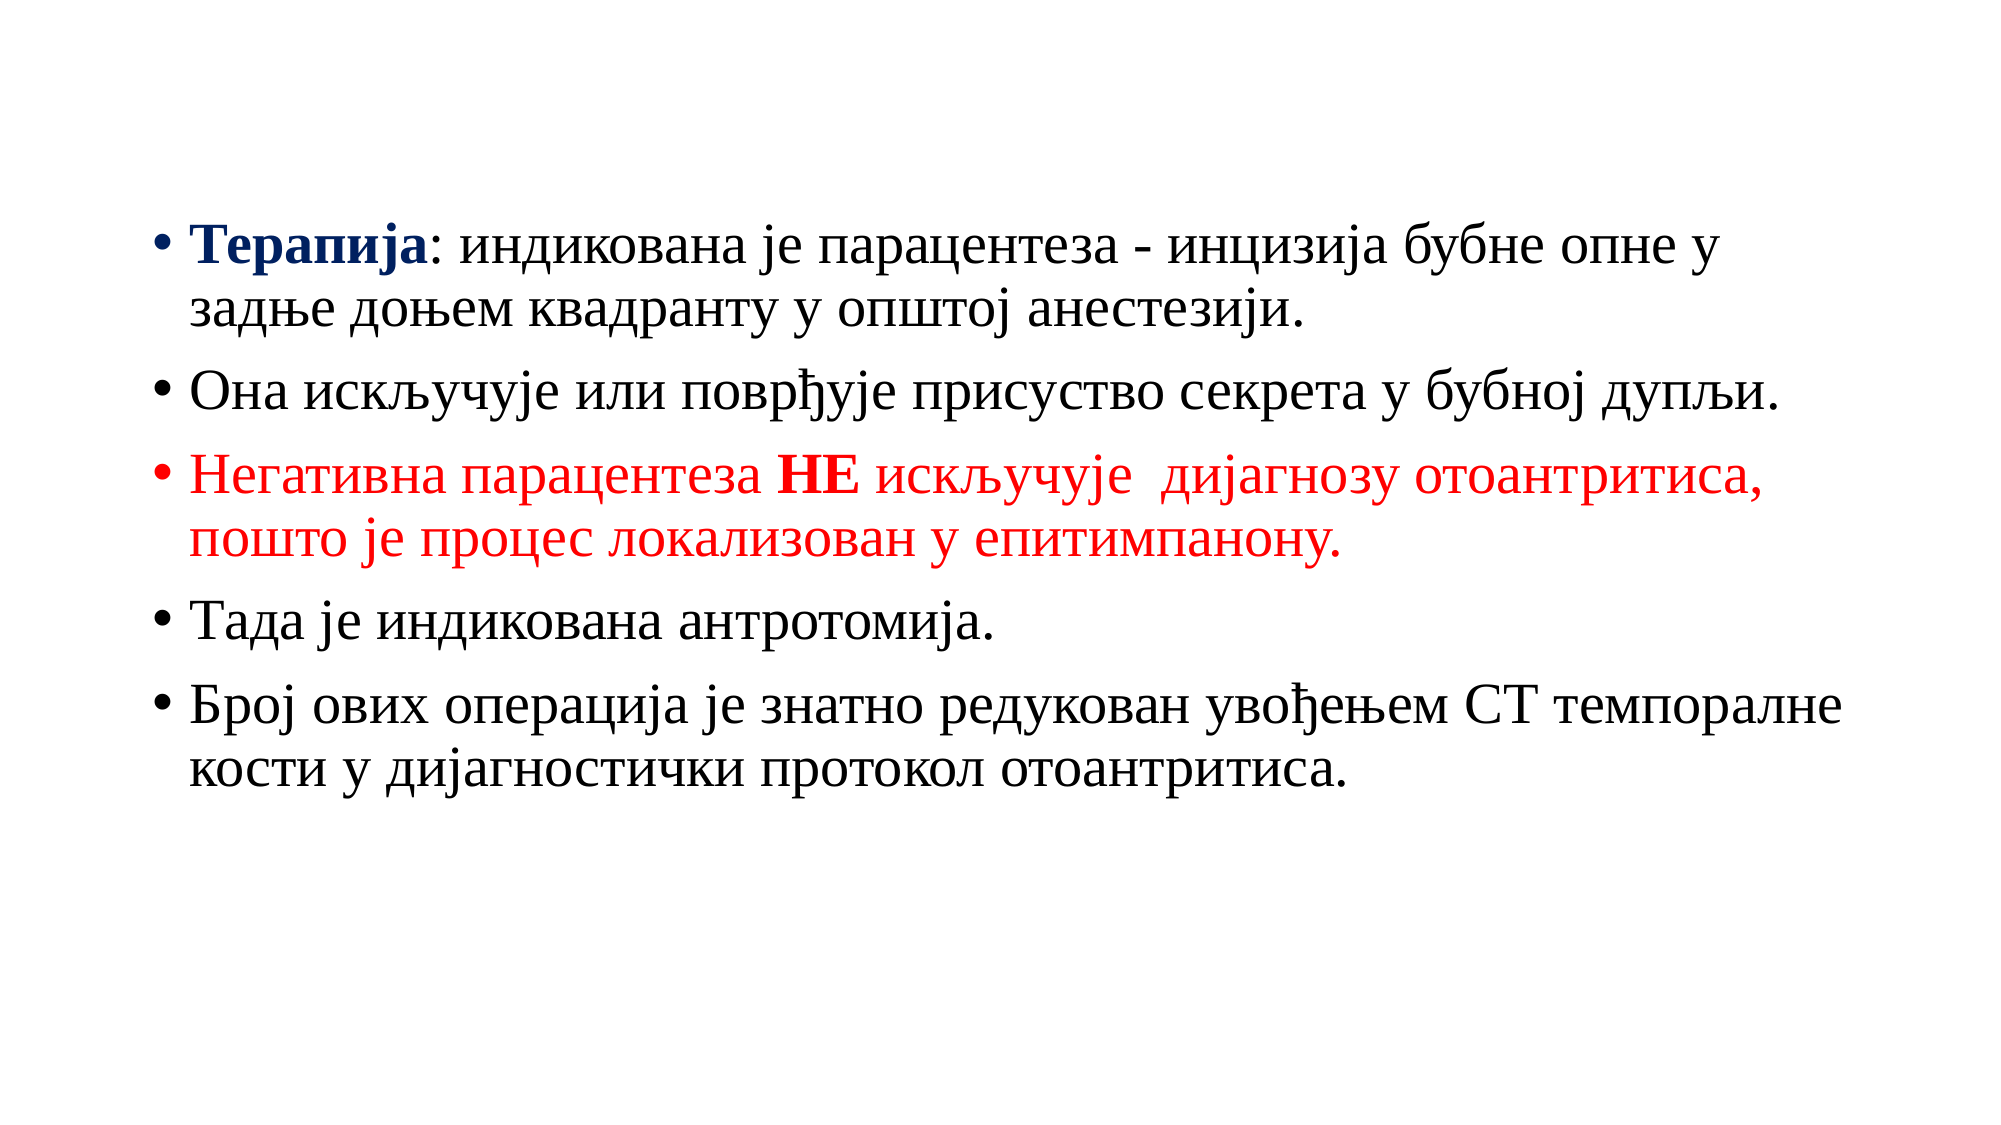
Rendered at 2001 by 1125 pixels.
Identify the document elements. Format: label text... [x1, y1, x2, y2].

list Терапија: индикована је парацентеза - инцизија бубне опне у задње доњем квадранту у општој анестезији. Она искључује или поврђује присуство секрета у бубној дупљи. Негативна парацентеза НЕ искључује дијагнозу отоантритиса, пошто је процес локализован у епитимпанону. Тада је индикована антротомија. Број ових операција је знатно редукован увођењем CT темпоралне кости у дијагностички протокол отоантритиса. [137, 205, 1863, 920]
